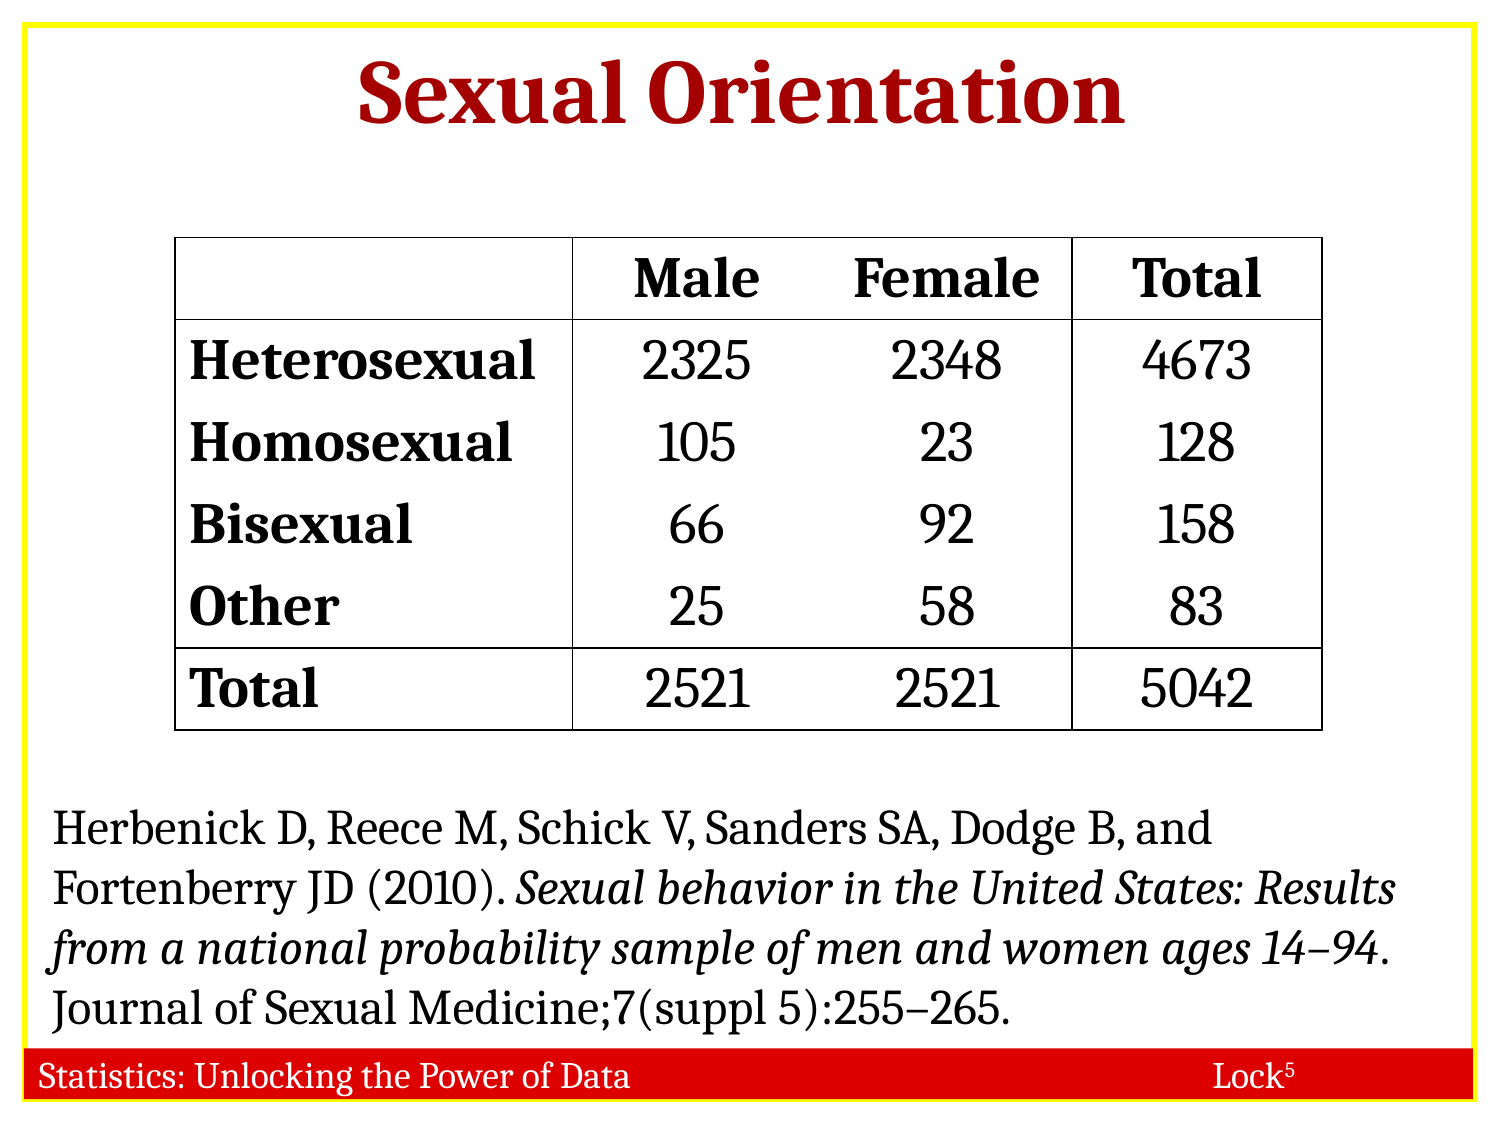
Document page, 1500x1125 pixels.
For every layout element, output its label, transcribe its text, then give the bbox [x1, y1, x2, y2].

table_cell 23 [822, 402, 1071, 484]
table_cell 2348 [822, 320, 1071, 402]
table_cell 105 [573, 402, 822, 484]
table_cell 66 [573, 484, 822, 566]
table_cell 25 [573, 566, 822, 647]
table_cell 92 [822, 484, 1071, 566]
table_cell 2325 [573, 320, 822, 402]
table_cell Other [176, 566, 572, 647]
table_cell 128 [1073, 402, 1321, 484]
table_cell 2521 [822, 649, 1071, 729]
text_box Sexual Orientation [74, 24, 1413, 225]
table_header [176, 238, 572, 319]
table_header Male [573, 238, 822, 319]
table_header Female [822, 238, 1071, 319]
table_cell Bisexual [176, 484, 572, 566]
table_cell Homosexual [176, 402, 572, 484]
table_cell 2521 [573, 649, 822, 729]
table_cell 58 [822, 566, 1071, 647]
table_cell 5042 [1073, 649, 1321, 729]
table_cell 83 [1073, 566, 1321, 647]
table_cell Total [176, 649, 572, 729]
table_cell 4673 [1073, 320, 1321, 402]
table_cell 158 [1073, 484, 1321, 566]
table_cell Heterosexual [176, 320, 572, 402]
table_header Total [1073, 238, 1321, 319]
text_box Herbenick D, Reece M, Schick V, Sanders SA, Dodge B, and Fortenberry JD (2010). Sexual behavior in the United States: Results from a national probability sample of men and women ages 14–94. Journal of Sexual Medicine;7(suppl 5):255–265. [37, 787, 1438, 1043]
